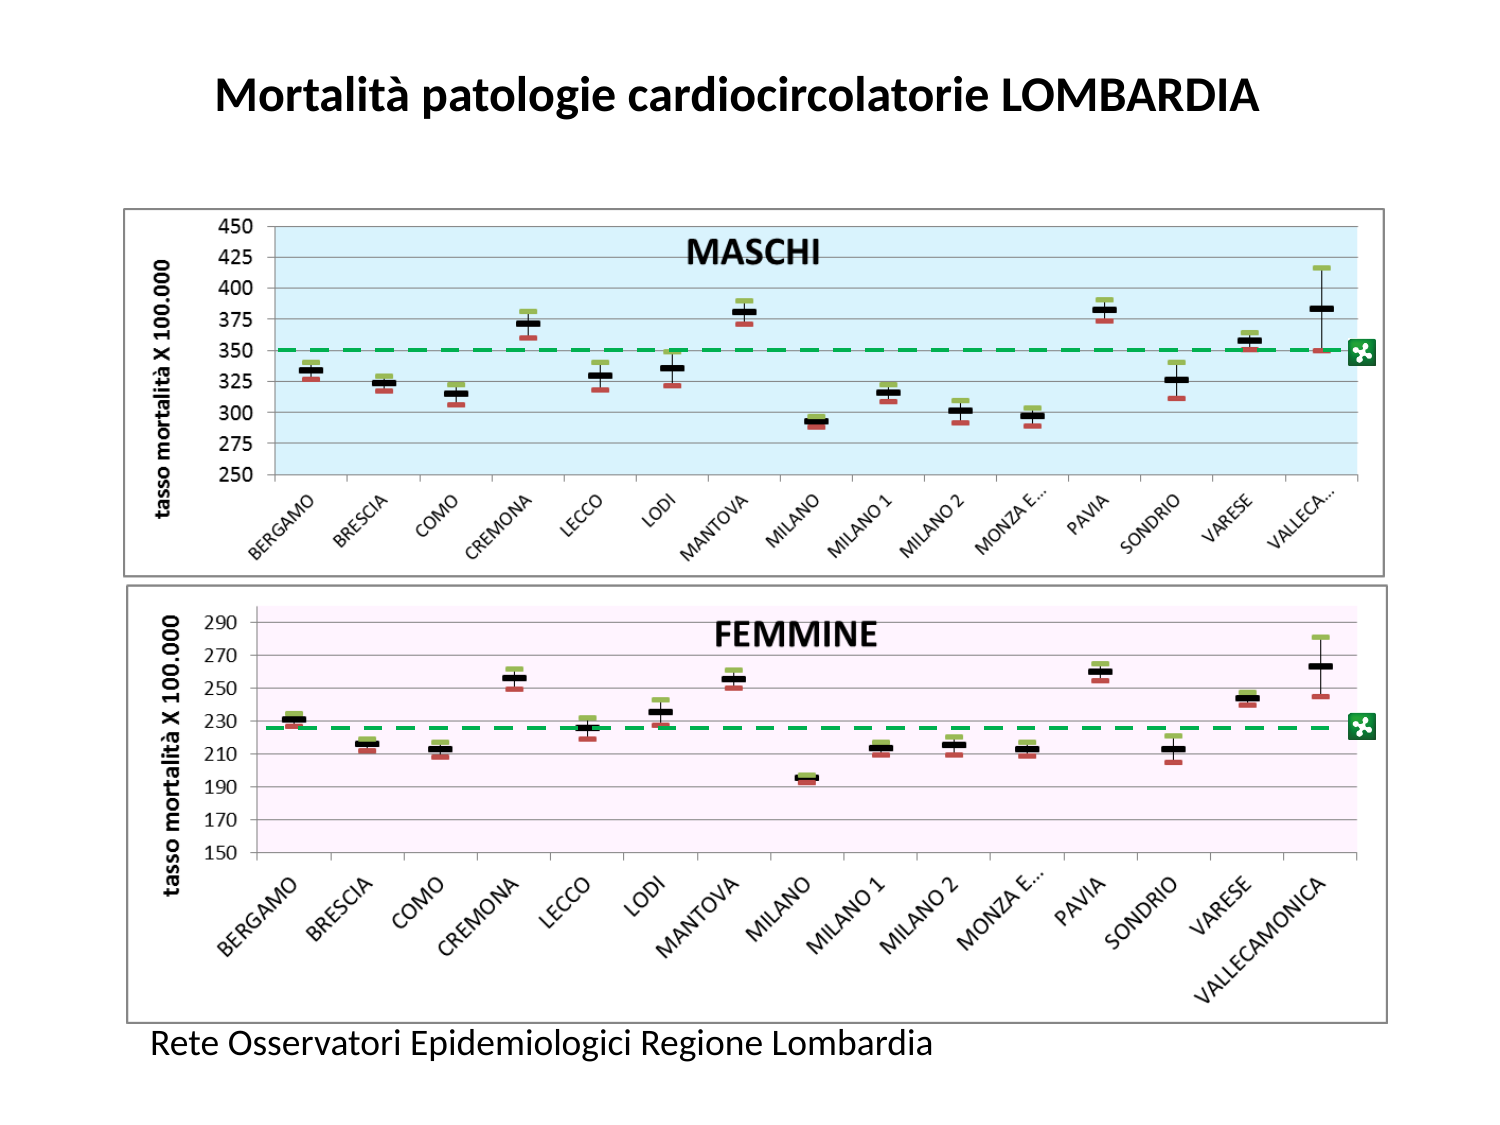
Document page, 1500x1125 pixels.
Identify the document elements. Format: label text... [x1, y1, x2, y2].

text_box Rete Osservatori Epidemiologici Regione Lombardia [135, 1032, 958, 1071]
picture [123, 207, 1389, 1024]
text_box Mortalità patologie cardiocircolatorie LOMBARDIA [199, 53, 1276, 129]
